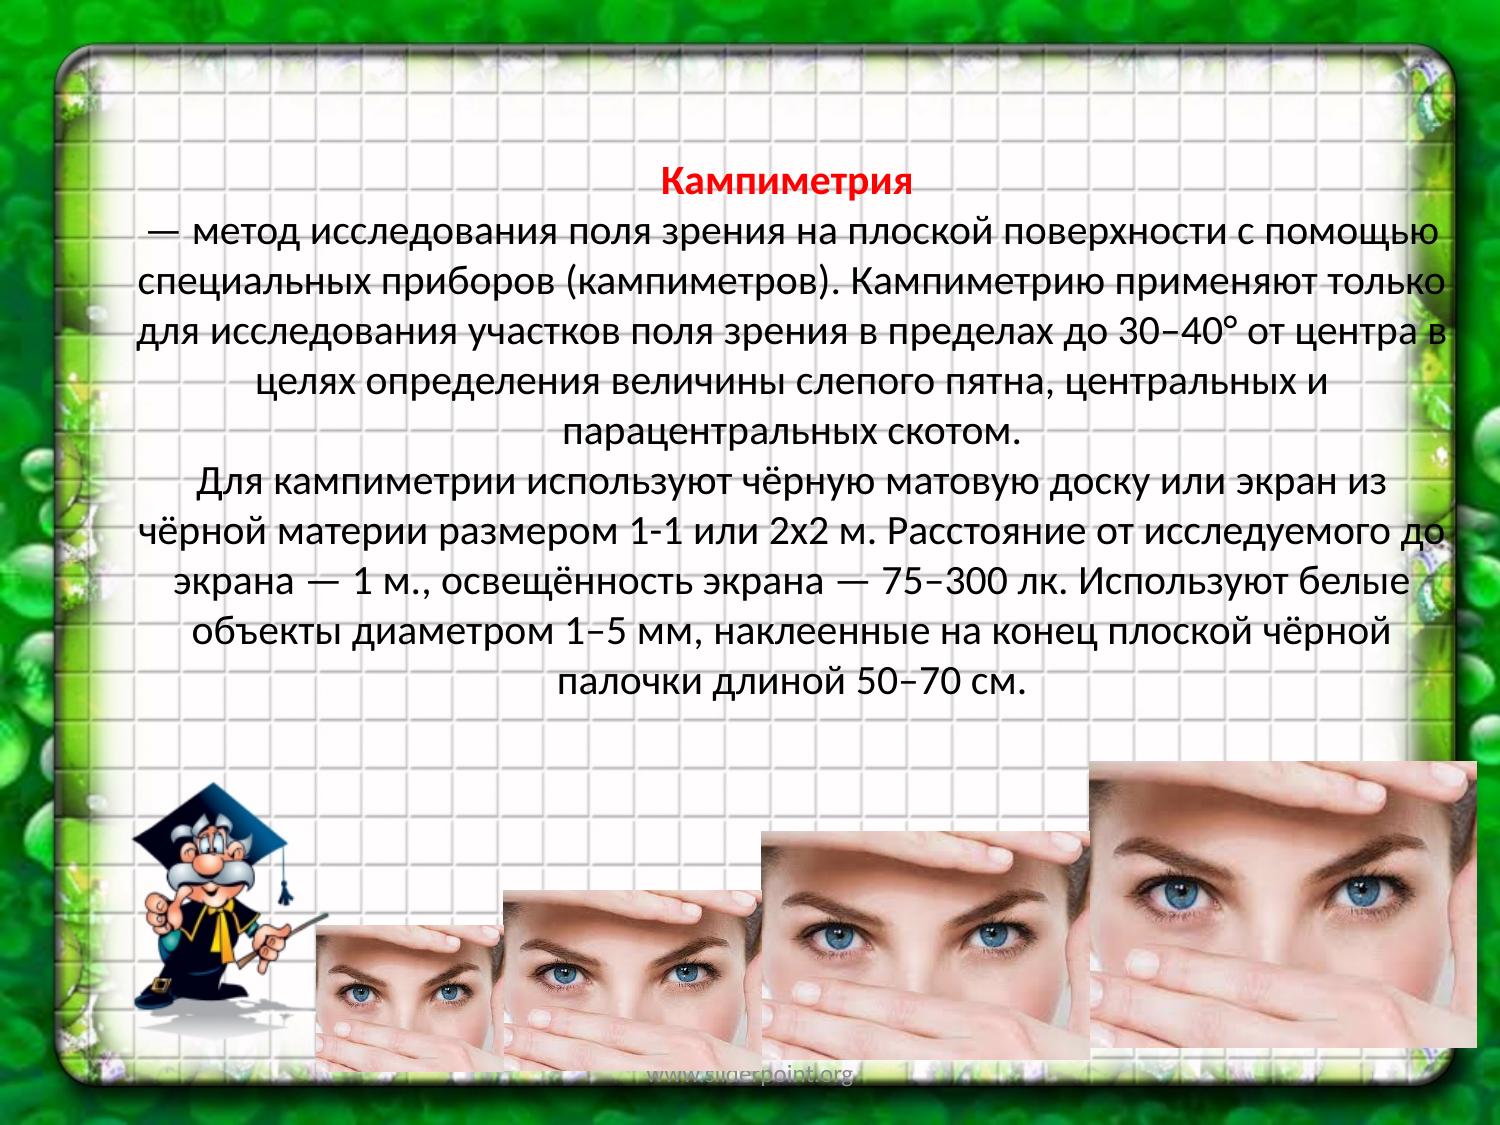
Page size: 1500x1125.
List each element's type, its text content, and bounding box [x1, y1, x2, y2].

picture [0, 0, 1500, 1125]
title Кампиметрия — метод исследования поля зрения на плоской поверхности с помощью специальных приборов (кампиметров). Кампиметрию применяют только для исследования участков поля зрения в пределах до 30–40° от центра в целях определения величины слепого пятна, центральных и парацентральных скотом. Для кампиметрии используют чёрную матовую доску или экран из чёрной материи размером 1-1 или 2х2 м. Расстояние от исследуемого до экрана — 1 м., освещённость экрана — 75–300 лк. Используют белые объекты диаметром 1–5 мм, наклеенные на конец плоской чёрной палочки длиной 50–70 см. [117, 246, 1468, 610]
footer www.sliderpoint.org [512, 1068, 988, 1103]
